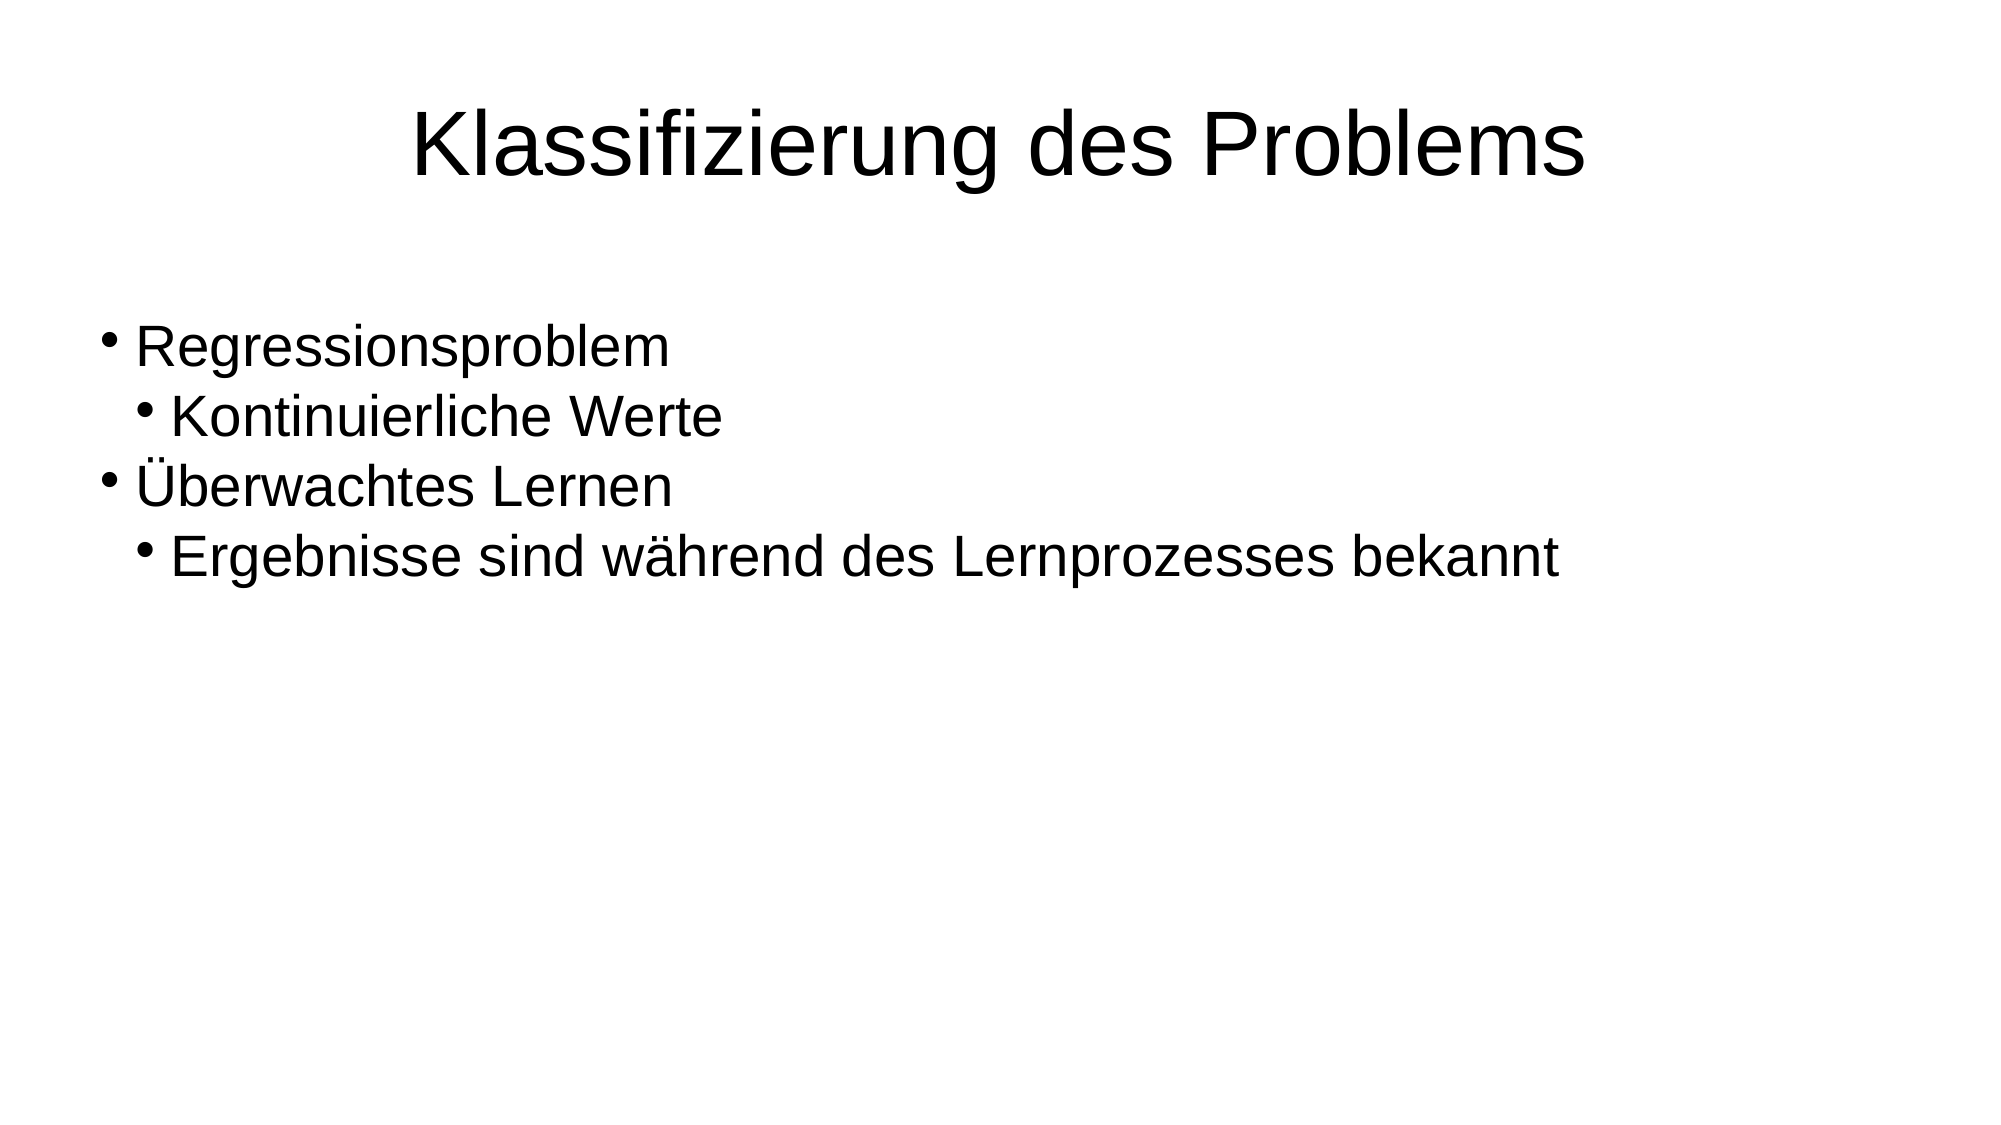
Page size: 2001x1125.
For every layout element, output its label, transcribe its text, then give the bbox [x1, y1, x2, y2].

text_box Klassifizierung des Problems [99, 44, 1900, 233]
text_box Regressionsproblem Kontinuierliche Werte Überwachtes Lernen Ergebnisse sind während des Lernprozesses bekannt [99, 263, 1900, 916]
